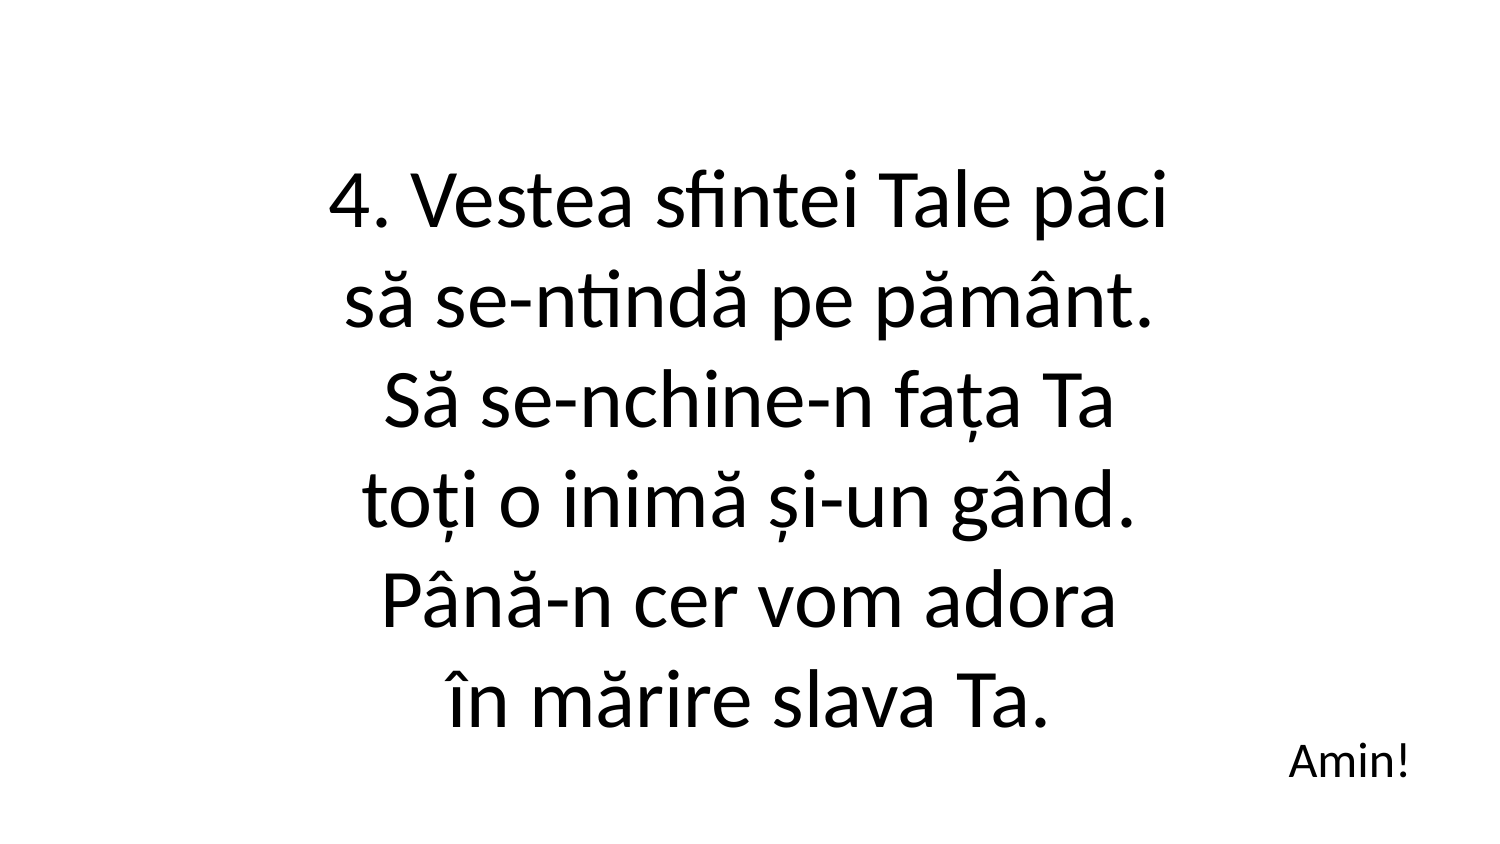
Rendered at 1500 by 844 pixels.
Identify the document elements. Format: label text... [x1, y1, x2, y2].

text_box 4. Vestea sfintei Tale păci să se-ntindă pe pământ. Să se-nchine-n fața Ta toți o inimă și-un gând. Până-n cer vom adora în mărire slava Ta. [314, 92, 1186, 752]
text_box Amin! [1273, 674, 1427, 795]
